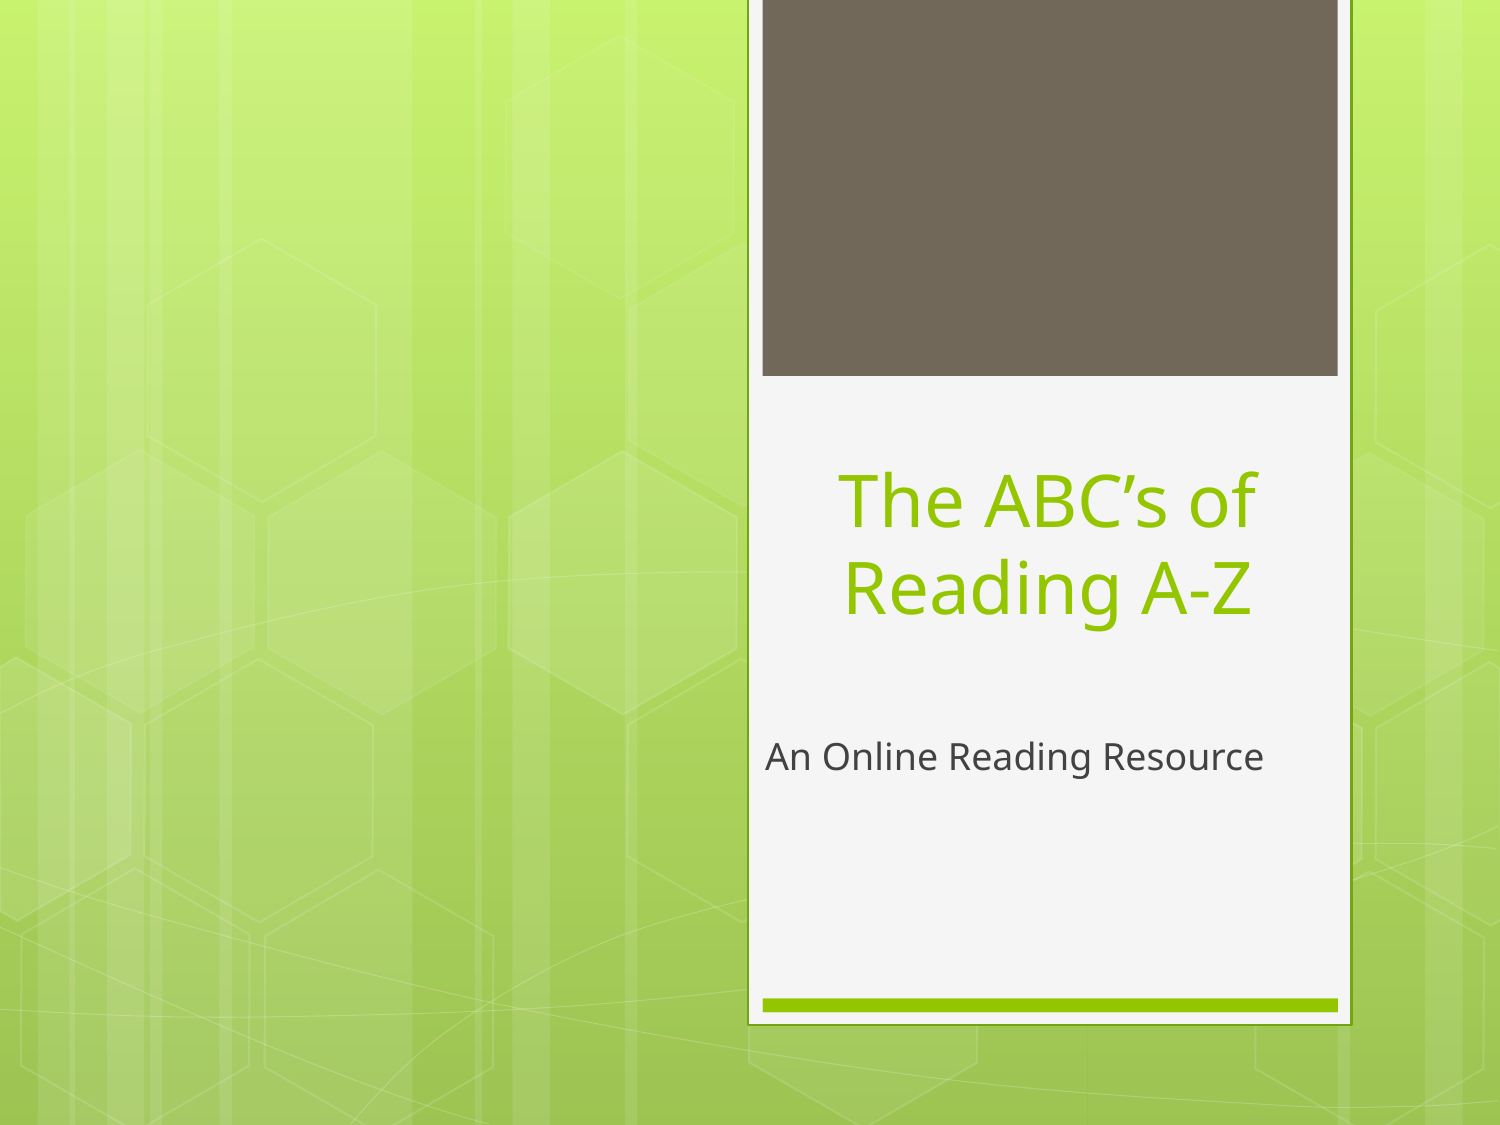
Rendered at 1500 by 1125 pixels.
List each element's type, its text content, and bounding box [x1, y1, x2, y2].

title The ABC’s of Reading A-Z [776, 444, 1320, 724]
subtitle An Online Reading Resource [750, 725, 1320, 933]
